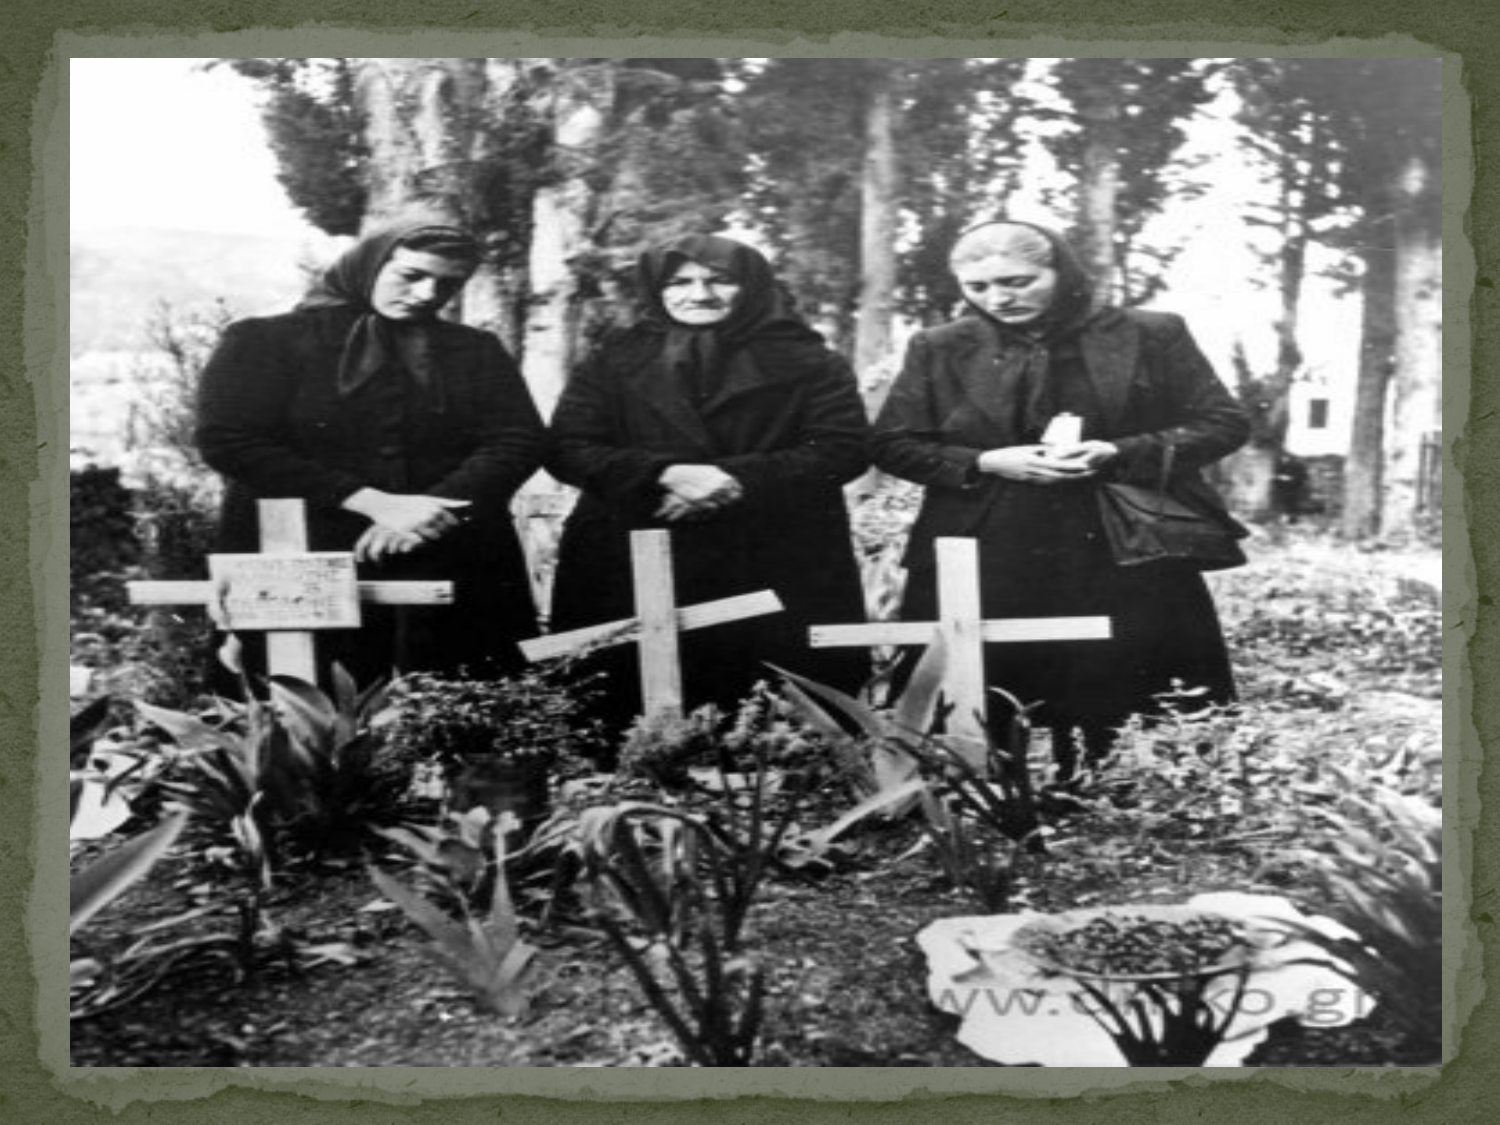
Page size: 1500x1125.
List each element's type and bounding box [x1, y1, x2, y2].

list [74, 62, 1438, 1064]
